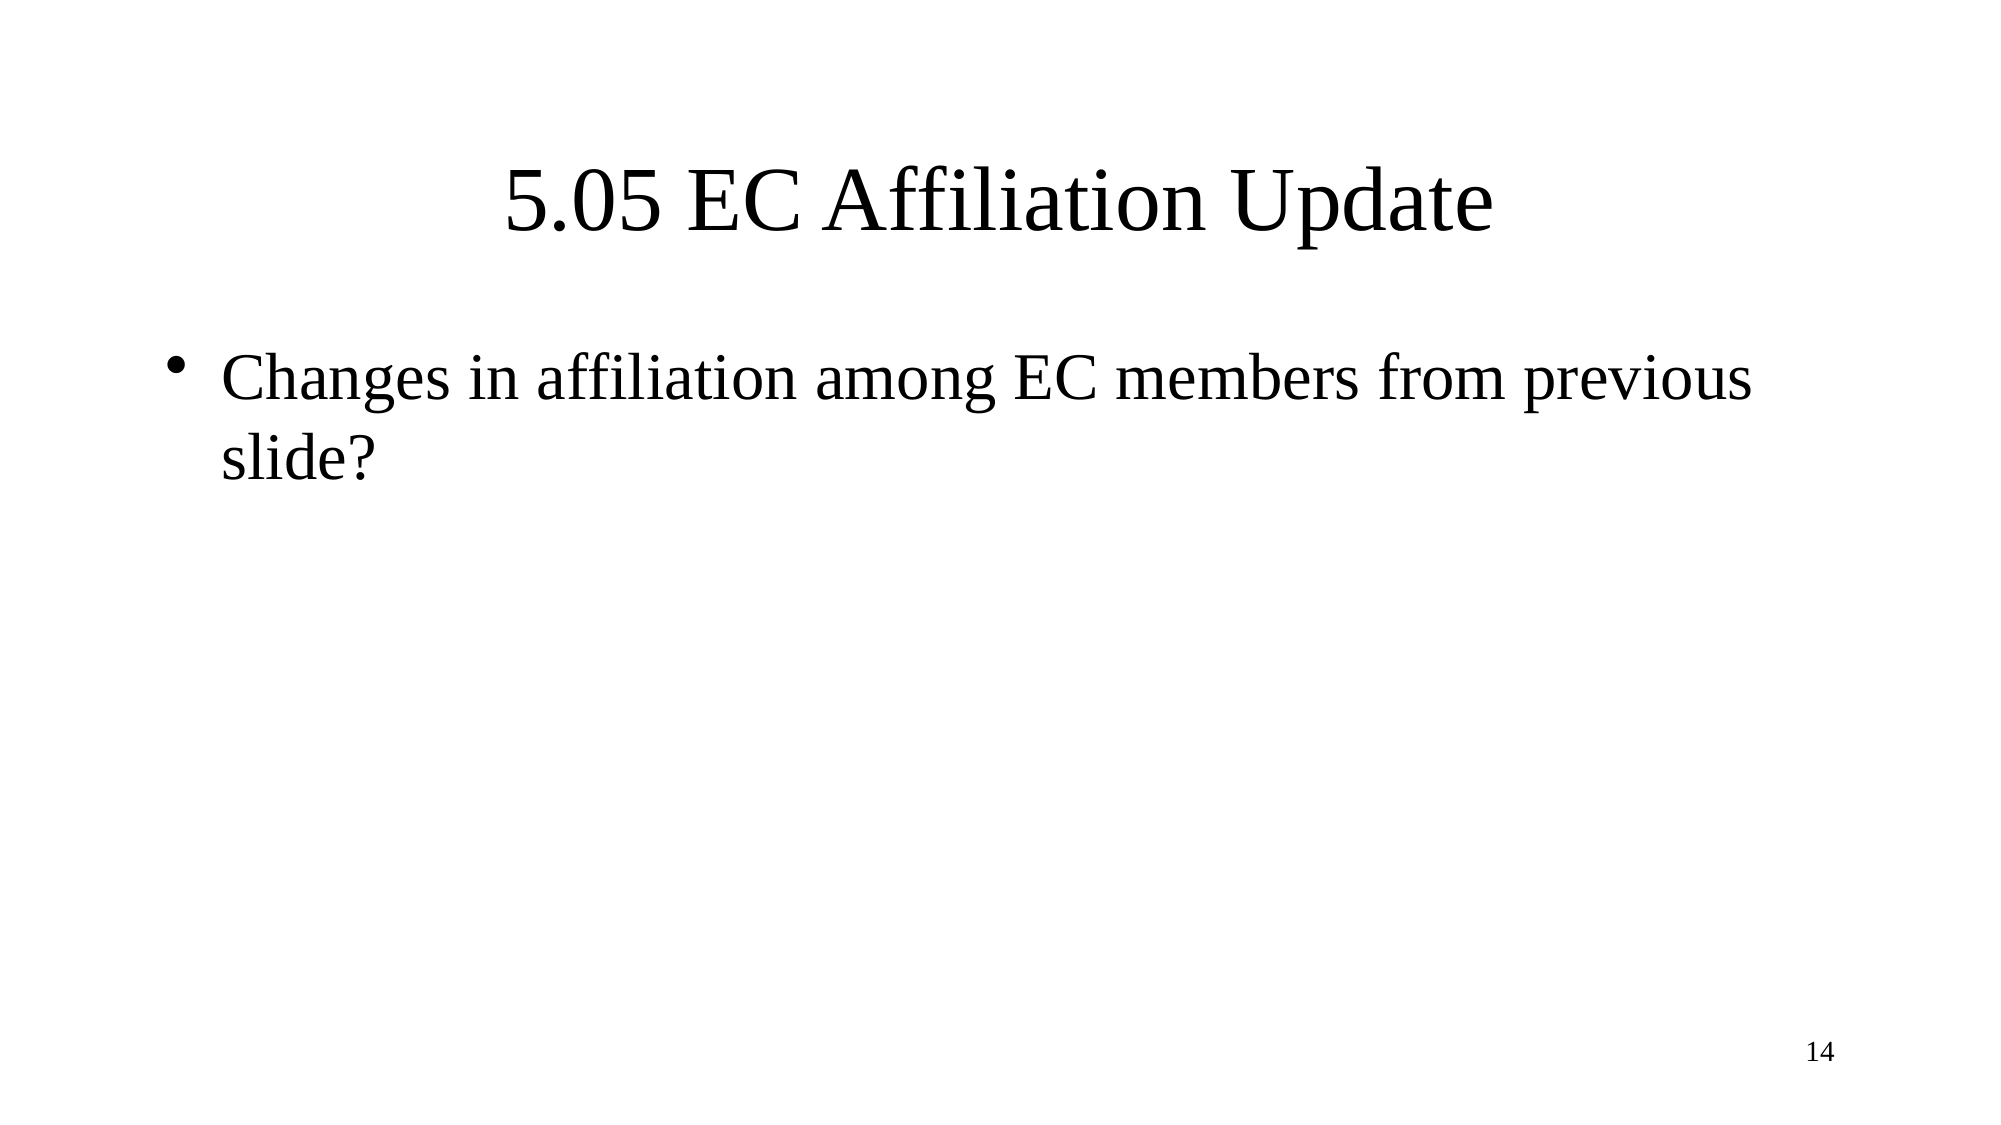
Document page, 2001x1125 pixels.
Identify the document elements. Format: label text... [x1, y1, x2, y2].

slide_number 14 [1433, 1024, 1851, 1101]
title 5.05 EC Affiliation Update [362, 99, 1638, 288]
list Changes in affiliation among EC members from previous slide? [149, 324, 1851, 1001]
